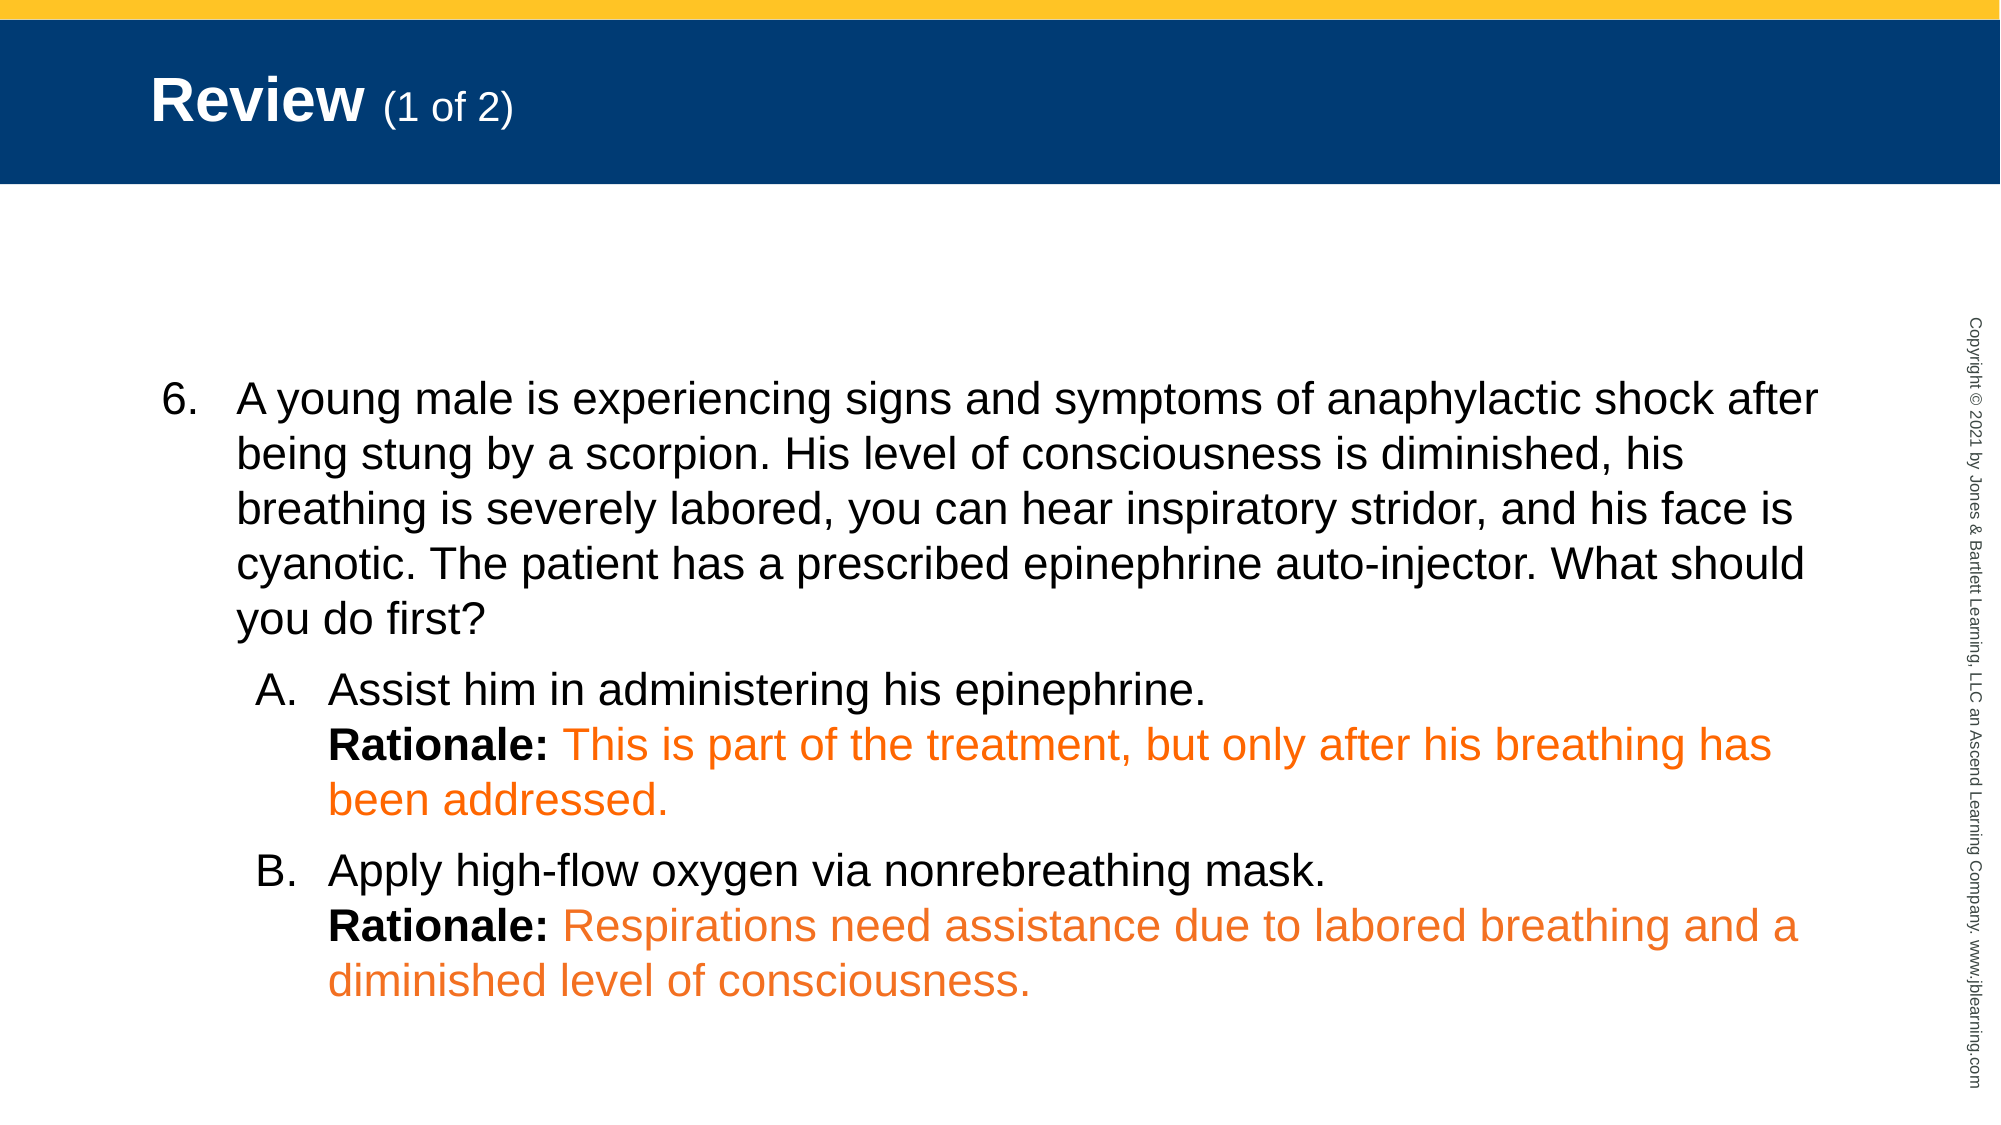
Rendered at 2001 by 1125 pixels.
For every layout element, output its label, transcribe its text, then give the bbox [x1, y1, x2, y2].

list A young male is experiencing signs and symptoms of anaphylactic shock after being stung by a scorpion. His level of consciousness is diminished, his breathing is severely labored, you can hear inspiratory stridor, and his face is cyanotic. The patient has a prescribed epinephrine auto-injector. What should you do first? Assist him in administering his epinephrine. Rationale: This is part of the treatment, but only after his breathing has been addressed. Apply high-flow oxygen via nonrebreathing mask. Rationale: Respirations need assistance due to labored breathing and a diminished level of consciousness. [146, 361, 1859, 1016]
title Review (1 of 2) [0, 19, 2000, 185]
